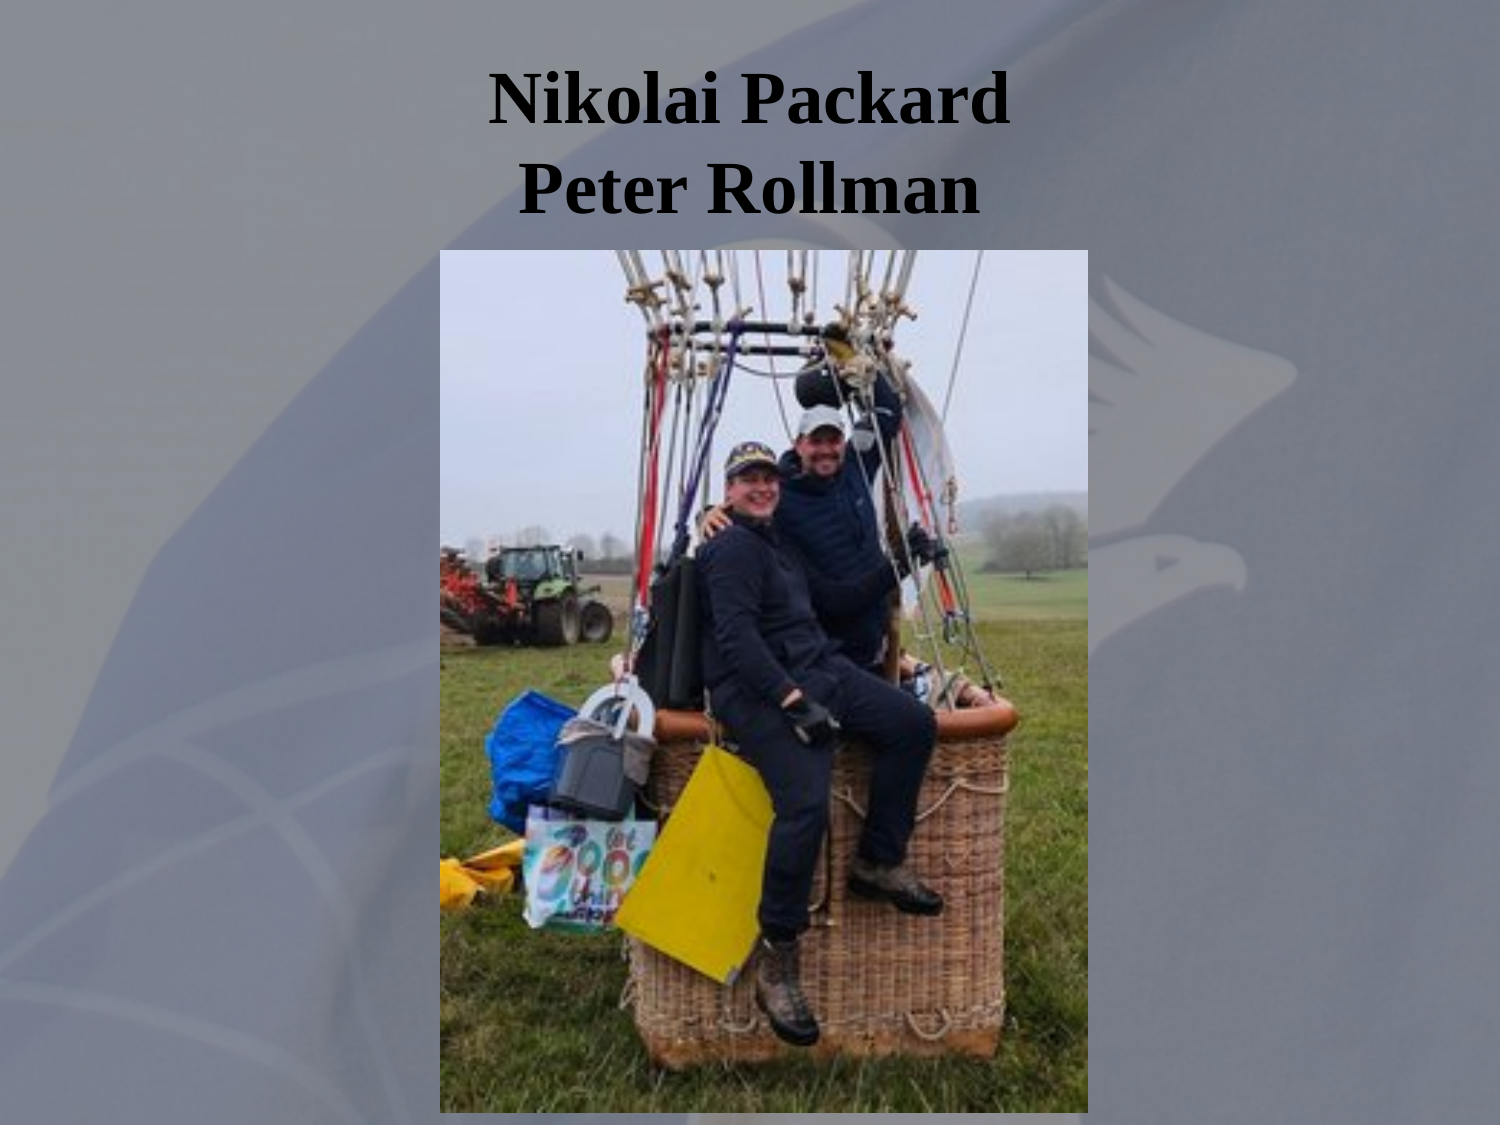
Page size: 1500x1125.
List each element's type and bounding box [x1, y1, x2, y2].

list [440, 250, 1088, 1113]
picture [0, 0, 1500, 1125]
